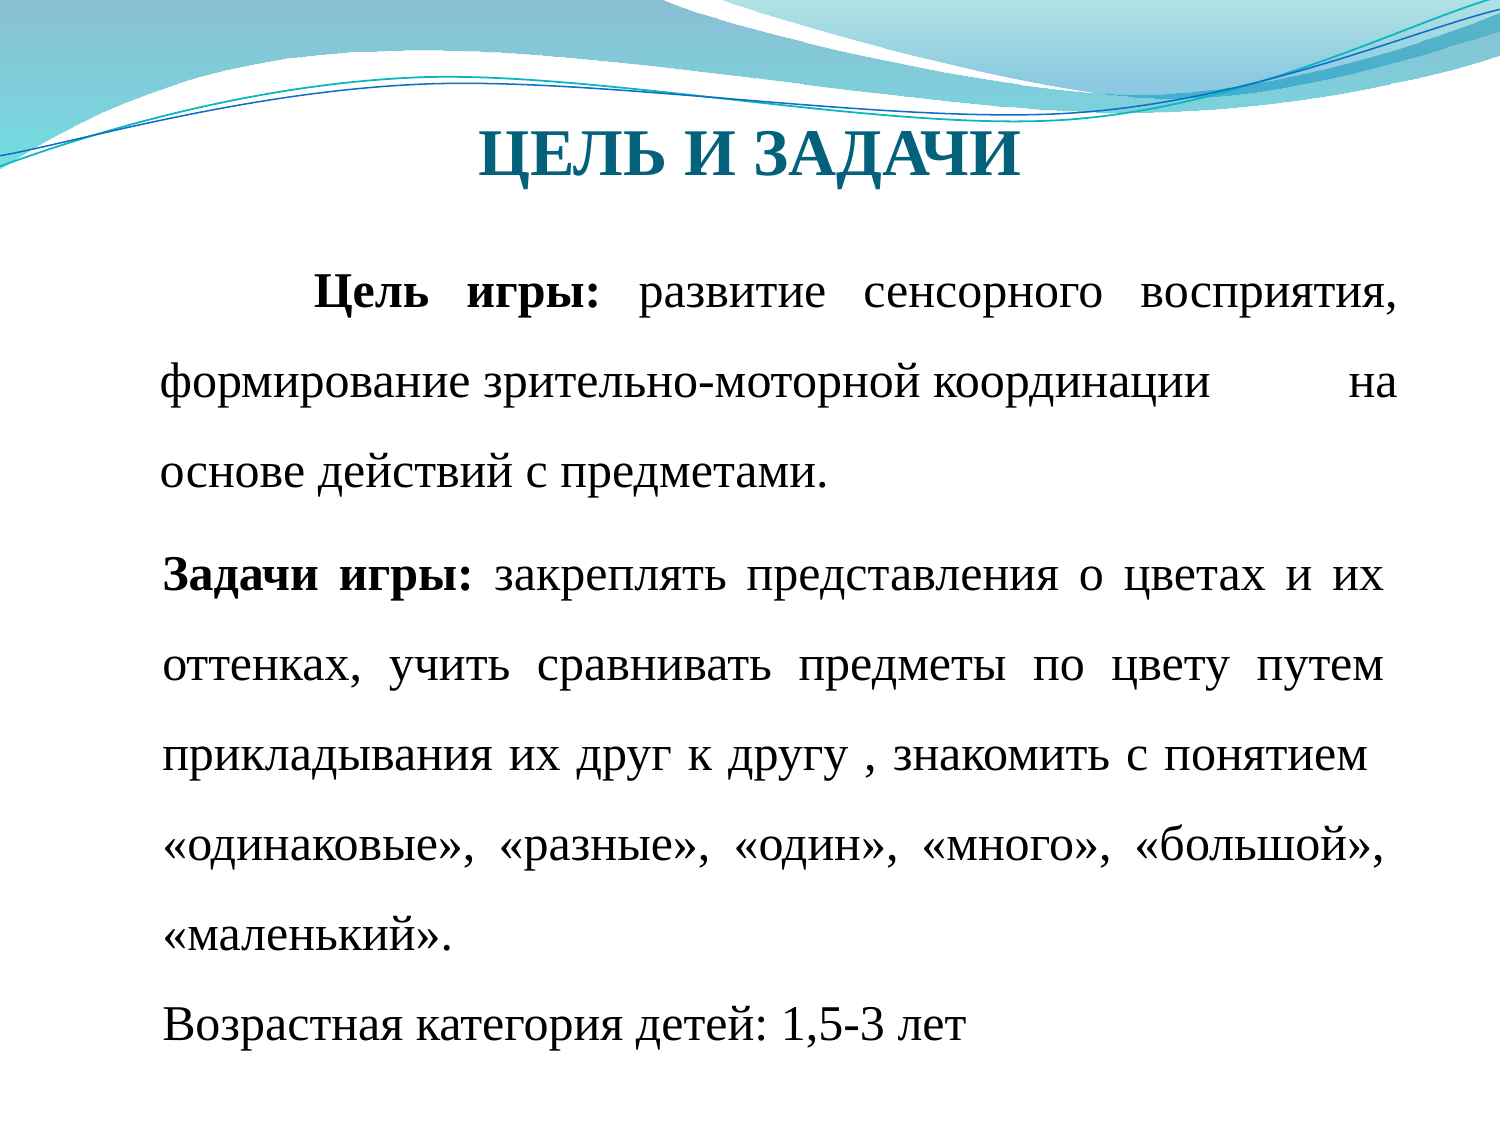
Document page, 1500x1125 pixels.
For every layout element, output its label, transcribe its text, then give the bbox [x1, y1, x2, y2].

text_box ЦЕЛЬ И ЗАДАЧИ [0, 101, 1500, 197]
text_box Цель игры: развитие сенсорного восприятия, формирование зрительно-моторной координации на основе действий с предметами. [88, 219, 1413, 505]
text_box Задачи игры: закреплять представления о цветах и их оттенках, учить сравнивать предметы по цвету путем прикладывания их друг к другу , знакомить с понятием «одинаковые», «разные», «один», «много», «большой», «маленький». Возрастная категория детей: 1,5-3 лет [147, 503, 1400, 1059]
